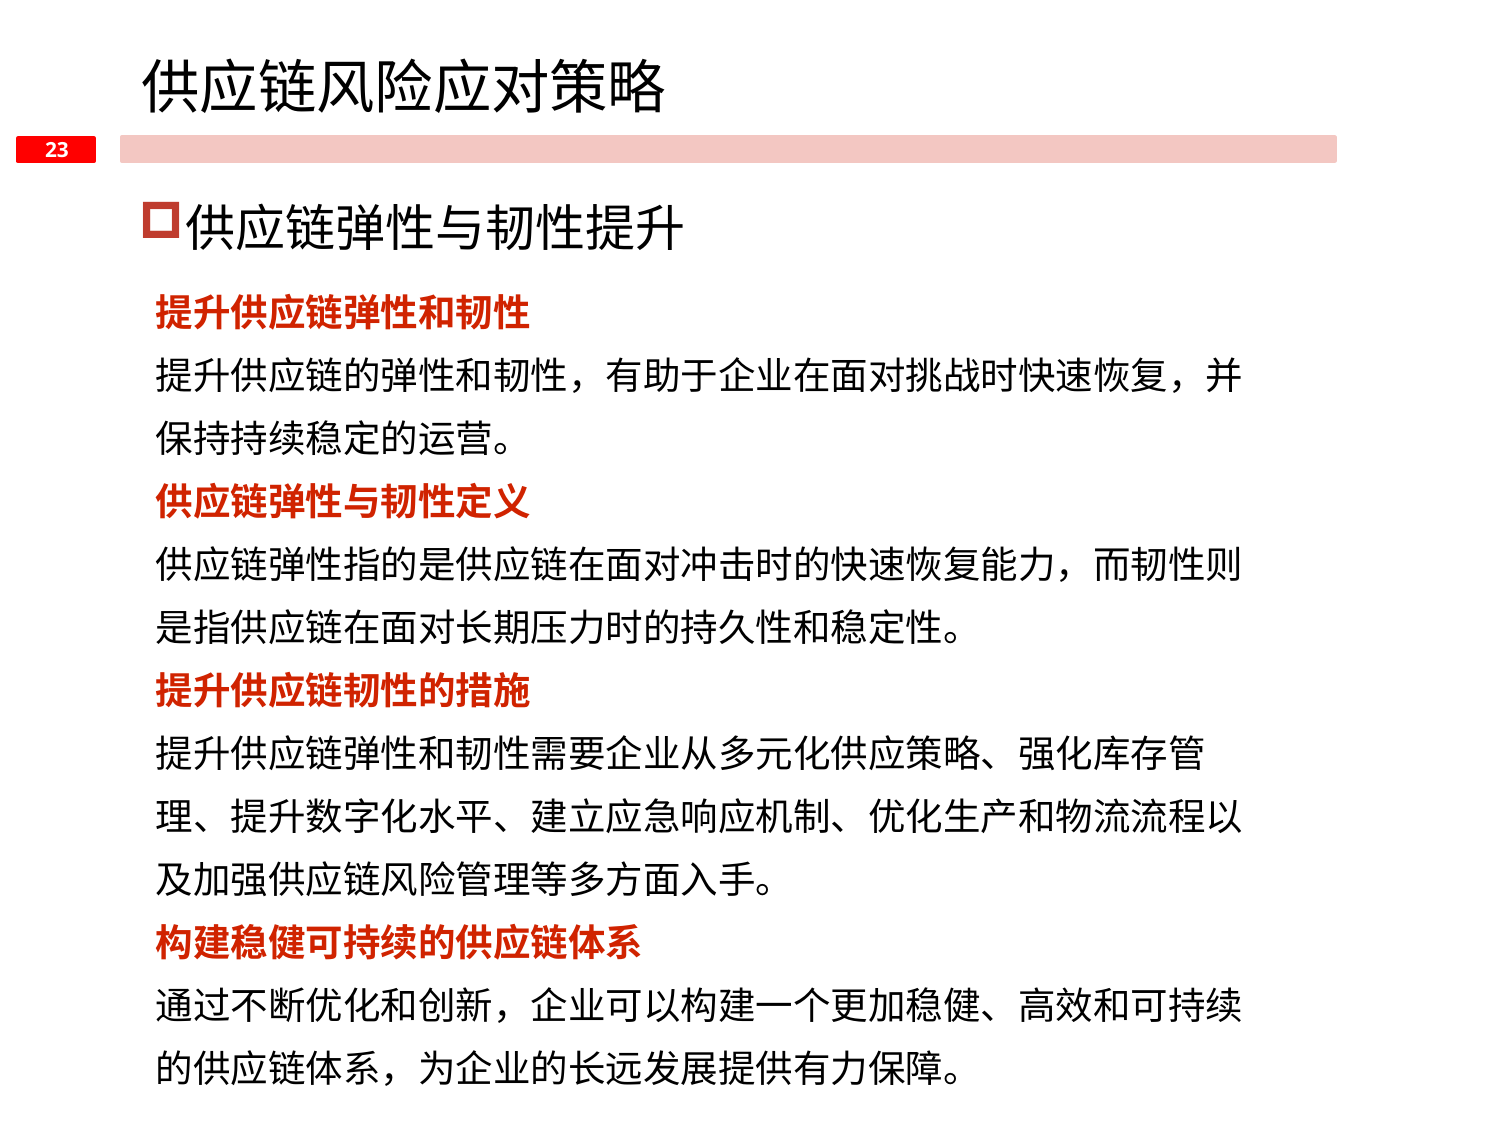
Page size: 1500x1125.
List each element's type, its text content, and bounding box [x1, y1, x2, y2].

text_box 供应链风险应对策略 [127, 42, 682, 128]
text_box 供应链弹性与韧性提升 [123, 188, 1109, 283]
text_box [17, 129, 97, 189]
text_box 提升供应链弹性和韧性 提升供应链的弹性和韧性，有助于企业在面对挑战时快速恢复，并保持持续稳定的运营。 供应链弹性与韧性定义 供应链弹性指的是供应链在面对冲击时的快速恢复能力，而韧性则是指供应链在面对长期压力时的持久性和稳定性。 提升供应链韧性的措施 提升供应链弹性和韧性需要企业从多元化供应策略、强化库存管理、提升数字化水平、建立应急响应机制、优化生产和物流流程以及加强供应链风险管理等多方面入手。 构建稳健可持续的供应链体系 通过不断优化和创新，企业可以构建一个更加稳健、高效和可持续的供应链体系，为企业的长远发展提供有力保障。 [147, 267, 1273, 1046]
